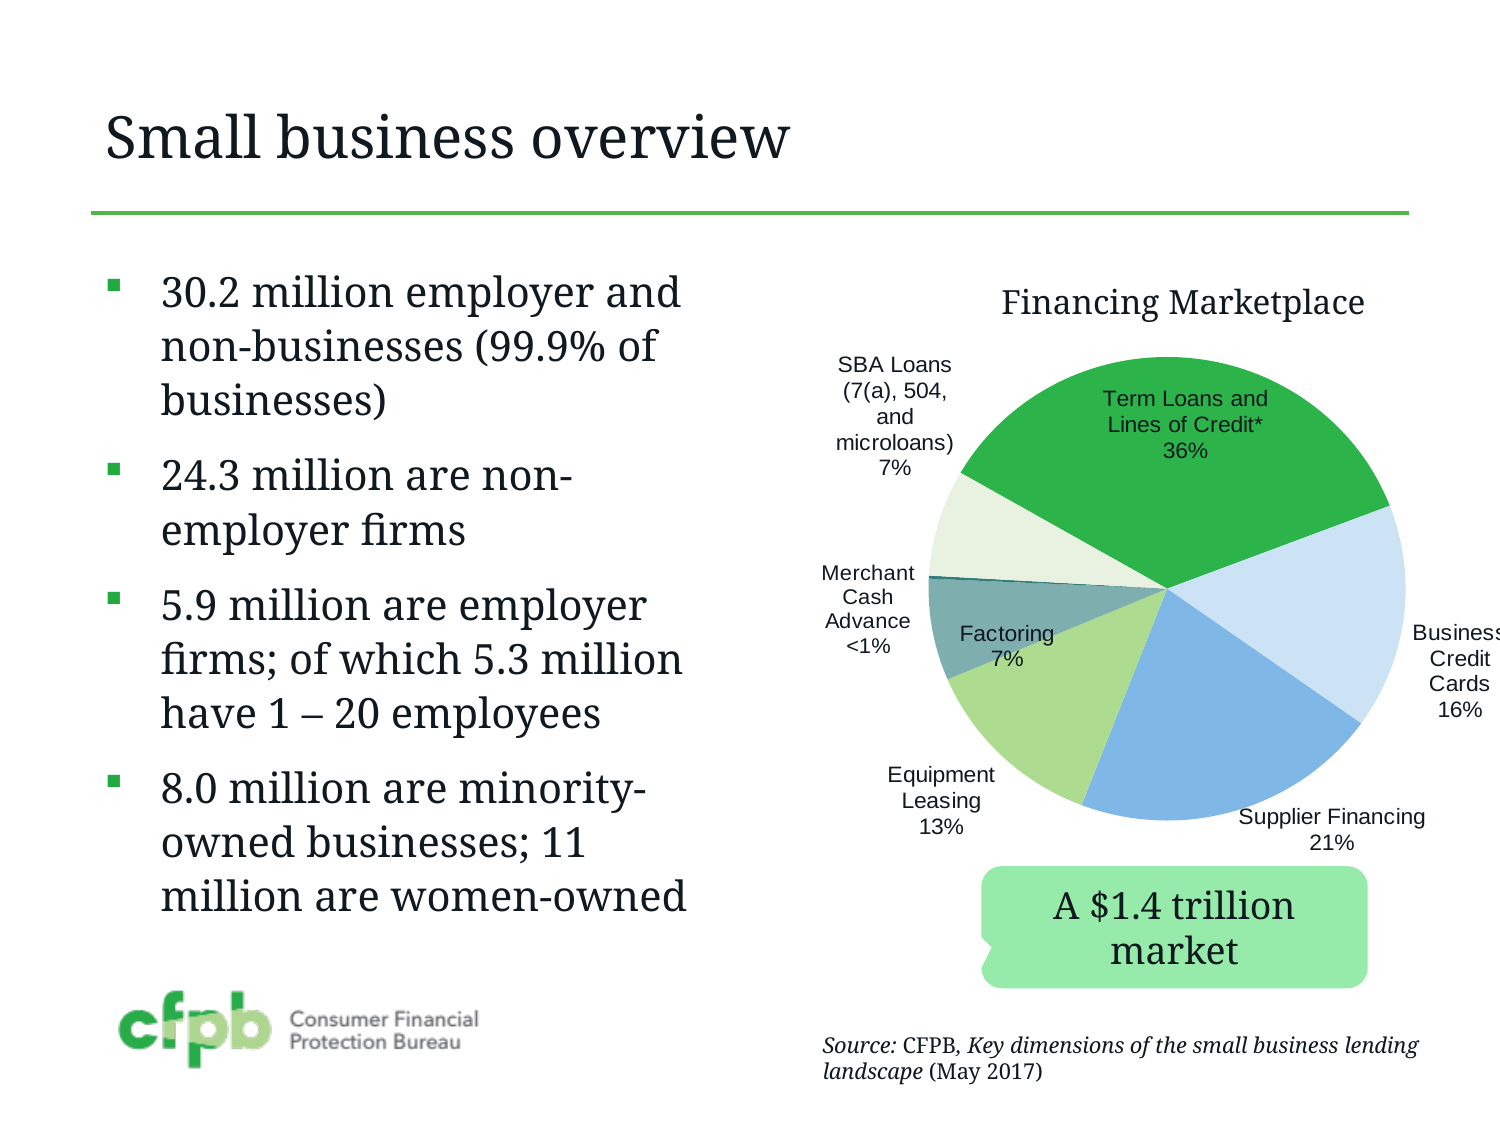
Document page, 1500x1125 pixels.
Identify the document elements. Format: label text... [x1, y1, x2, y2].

title Small business overview [90, 74, 1410, 197]
chart [804, 325, 1500, 871]
text_box Source: CFPB, Key dimensions of the small business lending landscape (May 2017) [807, 1024, 1444, 1125]
list 30.2 million employer and non-businesses (99.9% of businesses) 24.3 million are non-employer firms 5.9 million are employer firms; of which 5.3 million have 1 – 20 employees 8.0 million are minority-owned businesses; 11 million are women-owned [89, 254, 738, 944]
text_box A $1.4 trillion market [979, 879, 1370, 991]
text_box Financing Marketplace [986, 274, 1381, 324]
